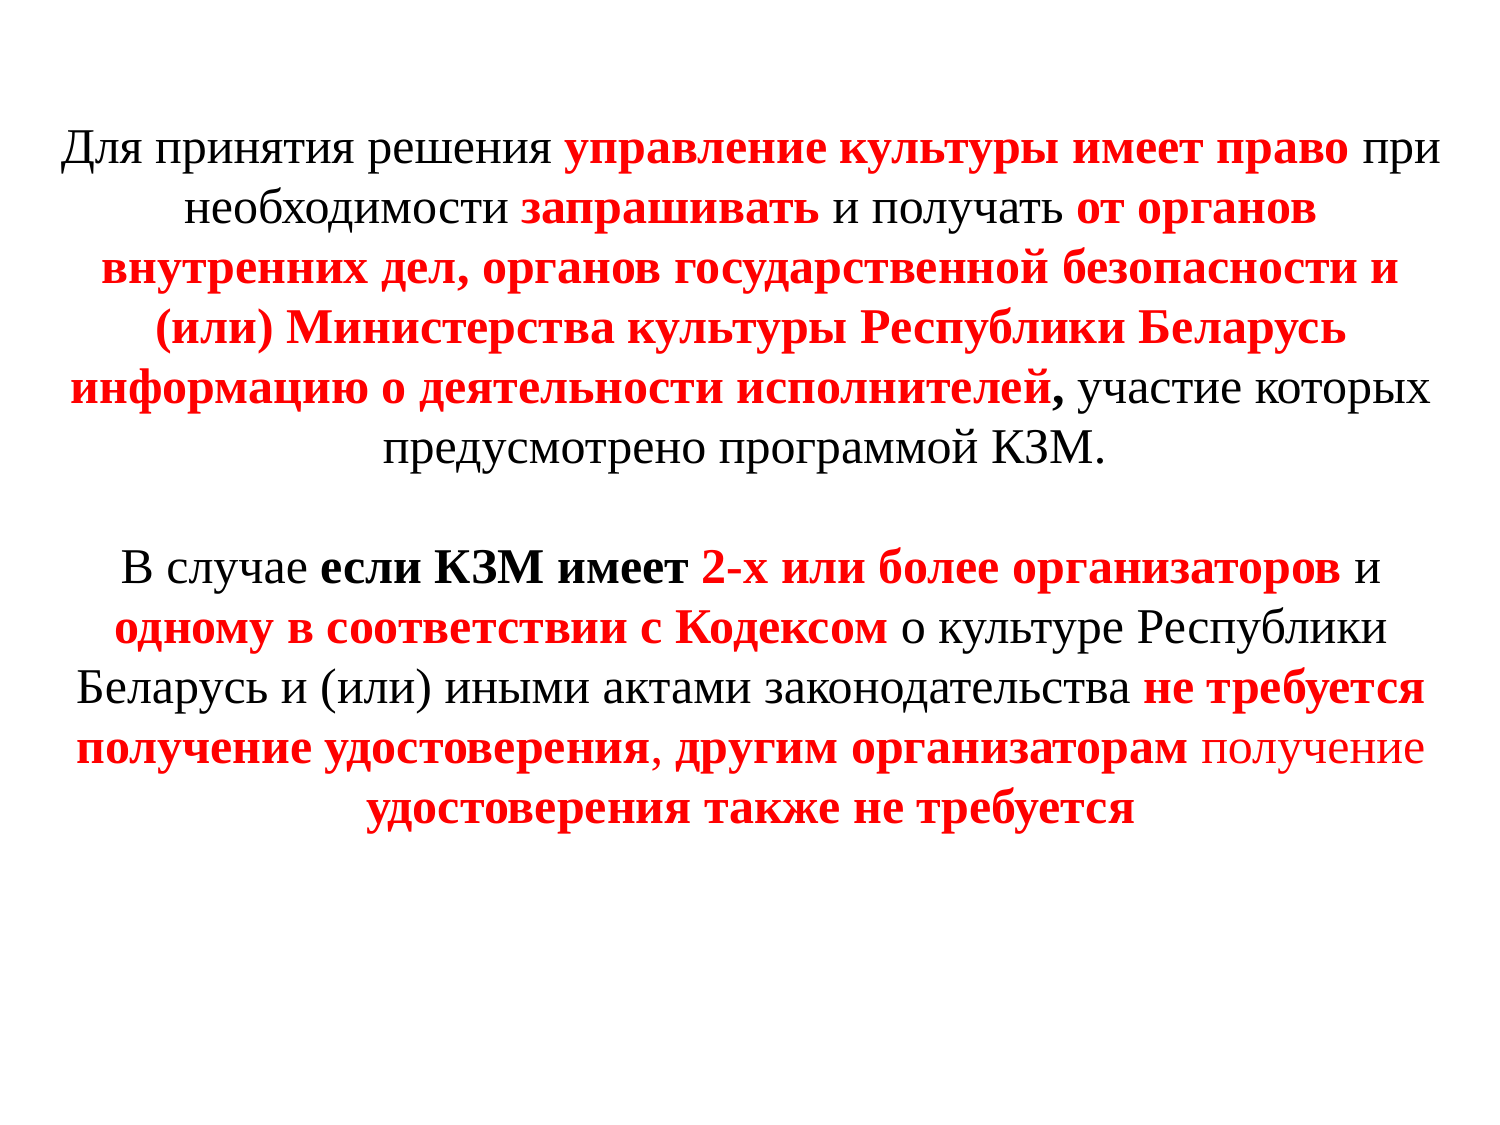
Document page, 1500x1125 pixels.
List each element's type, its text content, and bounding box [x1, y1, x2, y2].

text_box Для принятия решения управление культуры имеет право при необходимости запрашивать и получать от органов внутренних дел, органов государственной безопасности и (или) Министерства культуры Республики Беларусь информацию о деятельности исполнителей, участие которых предусмотрено программой КЗМ. В случае если КЗМ имеет 2-х или более организаторов и одному в соответствии с Кодексом о культуре Республики Беларусь и (или) иными актами законодательства не требуется получение удостоверения, другим организаторам получение удостоверения также не требуется [30, 105, 1472, 841]
